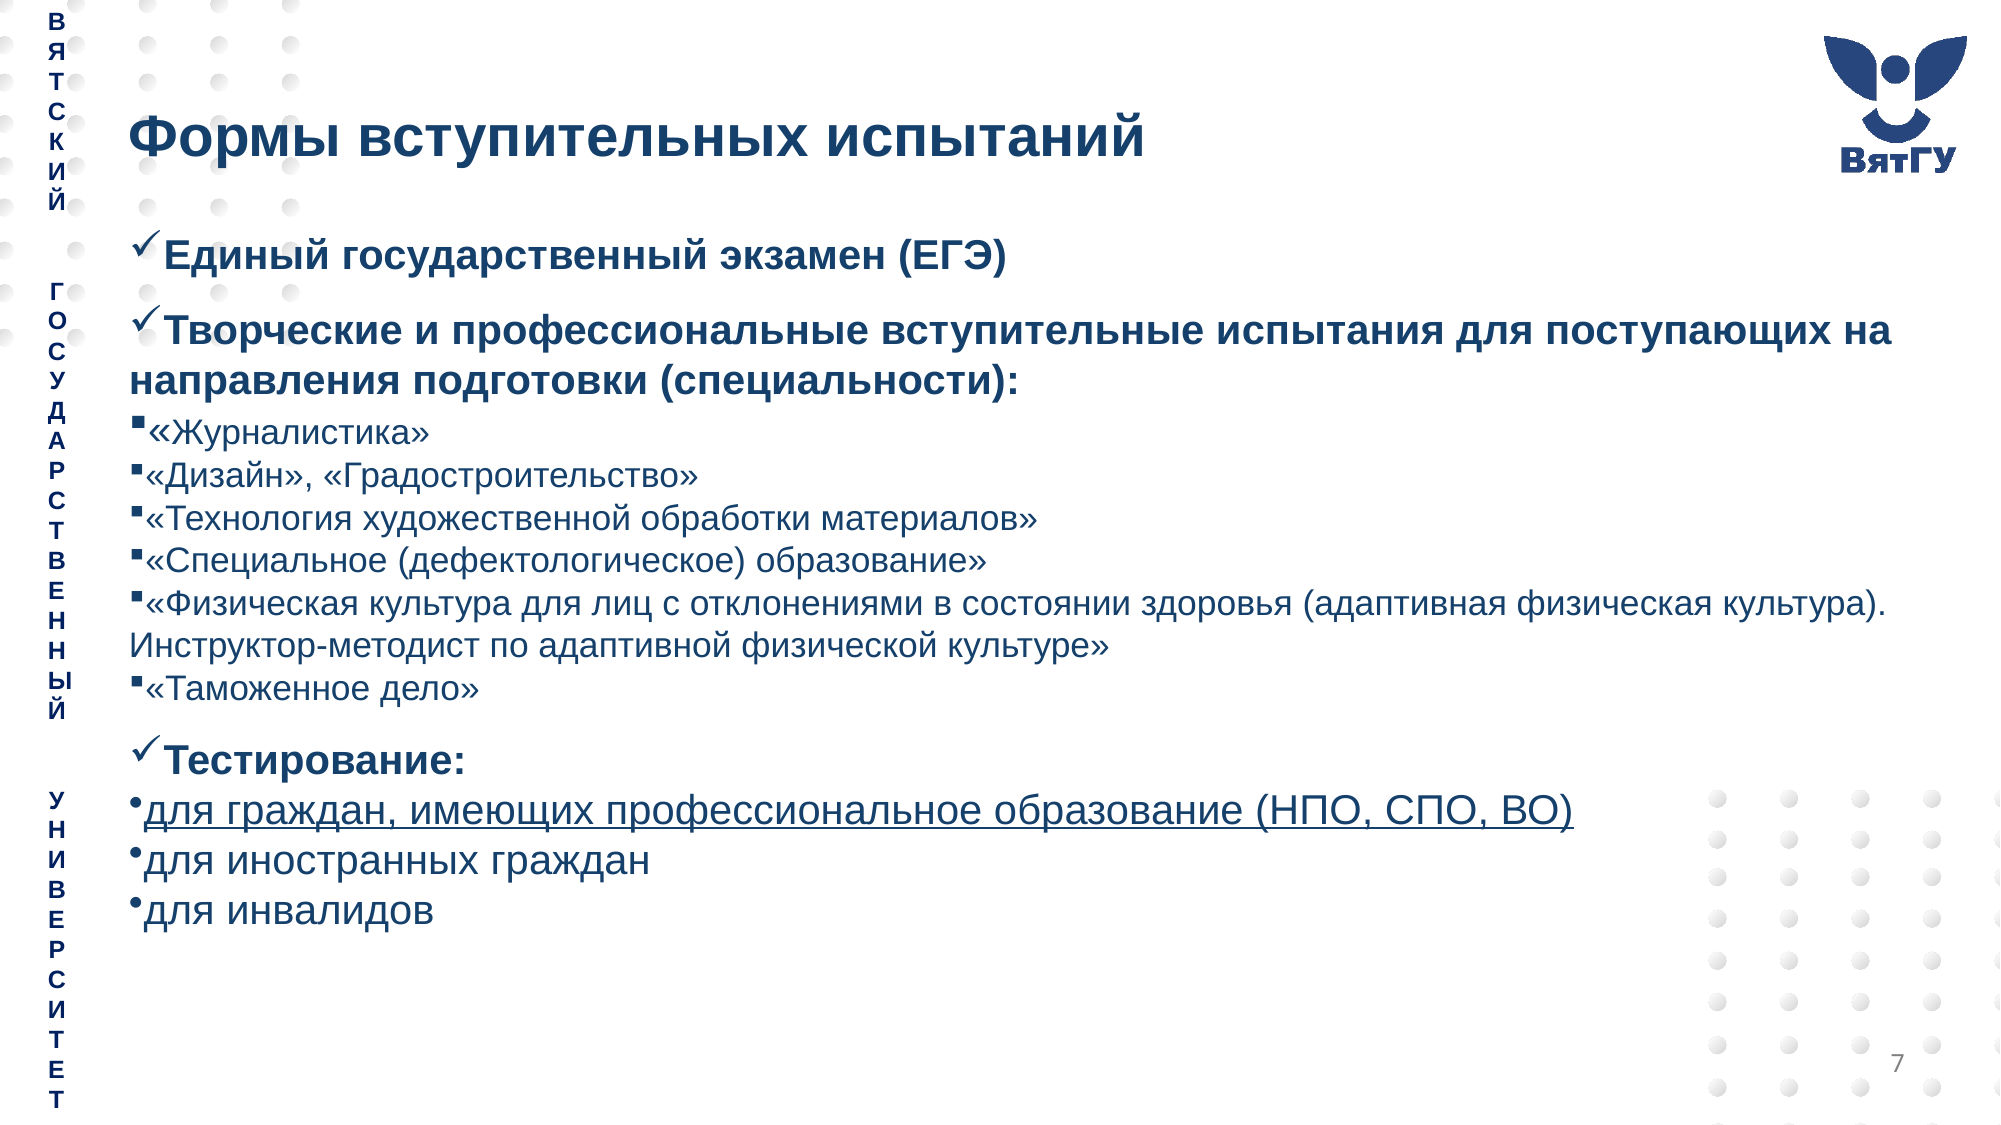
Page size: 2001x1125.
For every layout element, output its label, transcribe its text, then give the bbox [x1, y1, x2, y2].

slide_number 7 [1815, 1035, 1981, 1095]
list Единый государственный экзамен (ЕГЭ) Творческие и профессиональные вступительные испытания для поступающих на направления подготовки (специальности): «Журналистика» «Дизайн», «Градостроительство» «Технология художественной обработки материалов» «Специальное (дефектологическое) образование» «Физическая культура для лиц с отклонениями в состоянии здоровья (адаптивная физическая культура). Инструктор-методист по адаптивной физической культуре» «Таможенное дело» Тестирование: для граждан, имеющих профессиональное образование (НПО, СПО, ВО) для иностранных граждан для инвалидов [114, 219, 1934, 1095]
title Формы вступительных испытаний [114, 56, 1886, 219]
picture [1824, 36, 1967, 173]
